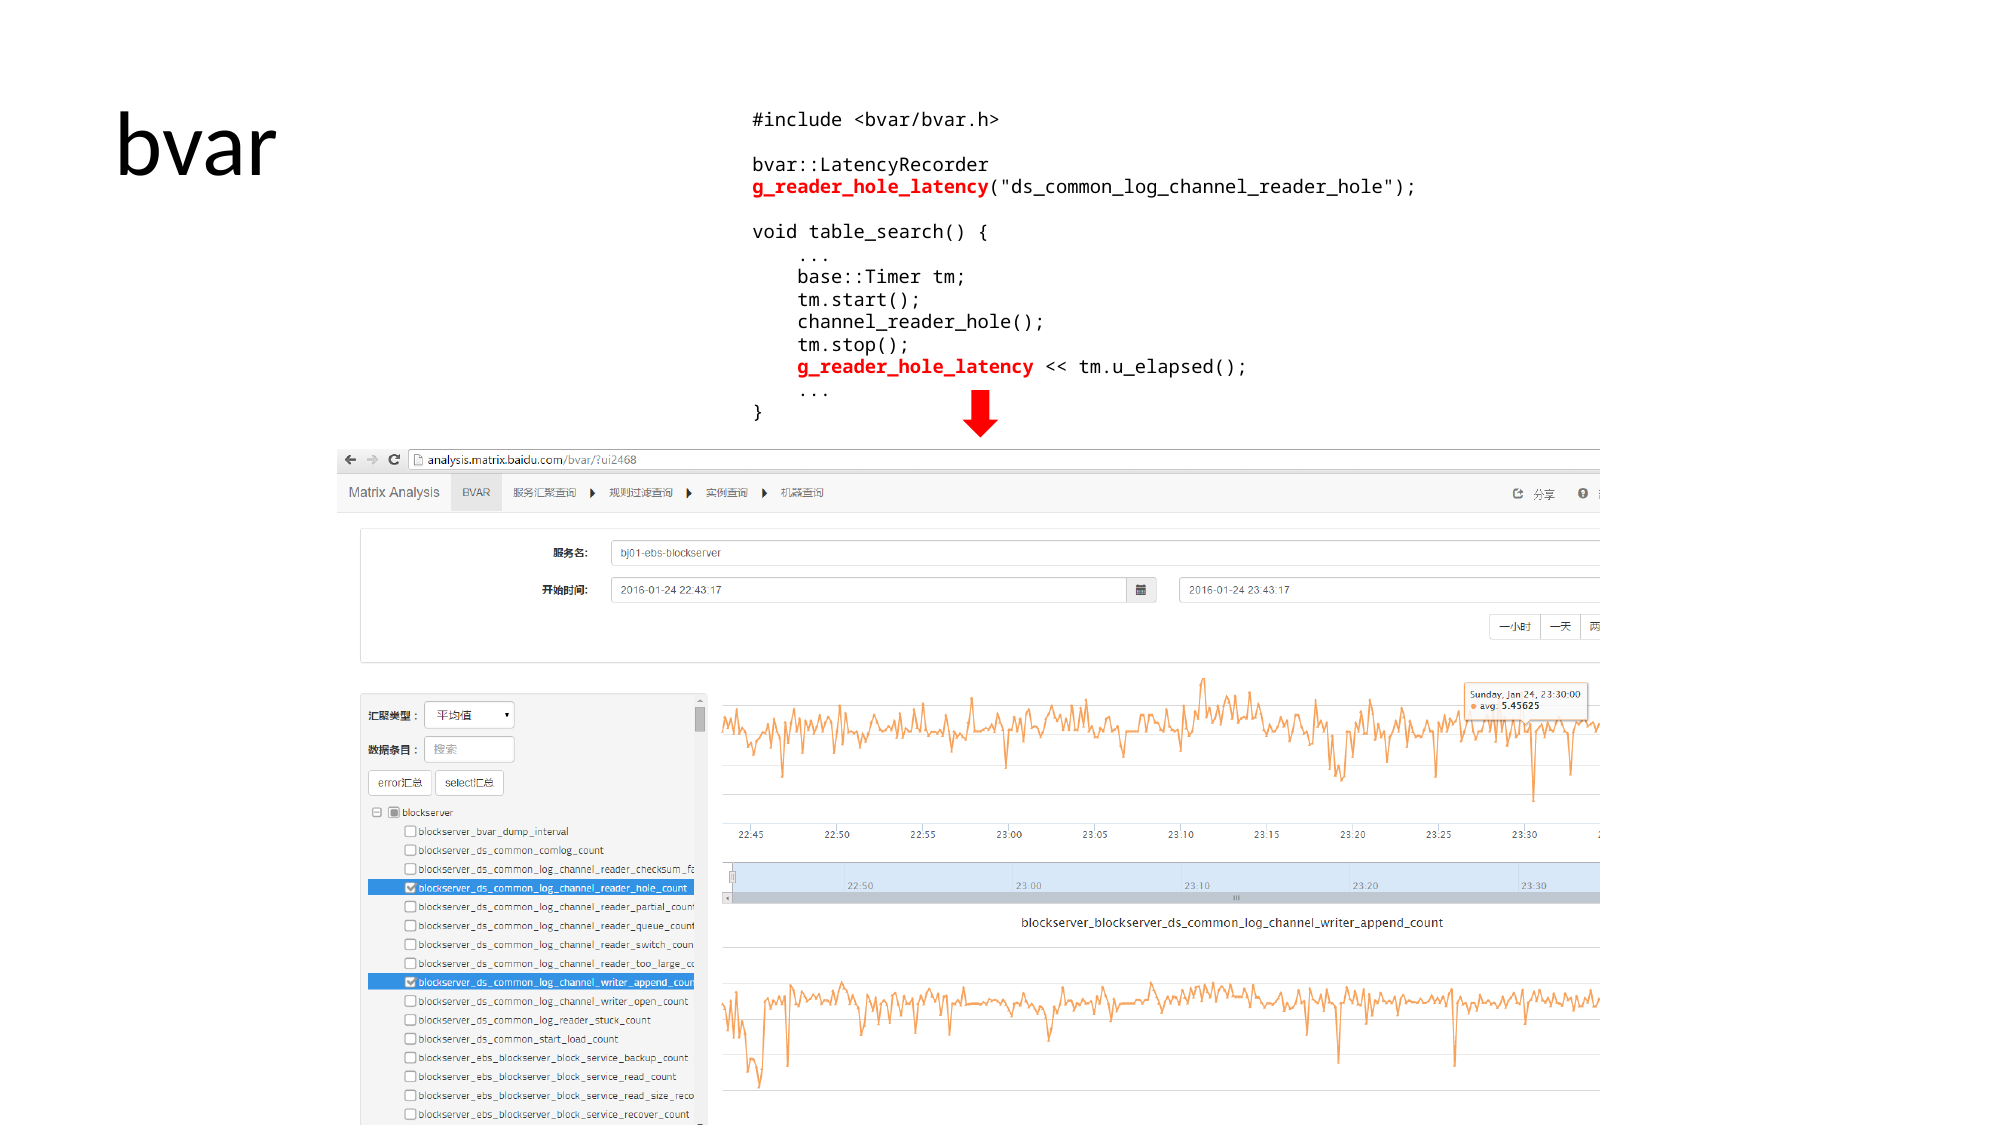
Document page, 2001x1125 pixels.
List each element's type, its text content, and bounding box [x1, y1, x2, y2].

text_box [960, 387, 1001, 440]
title bvar [99, 45, 1900, 233]
picture [337, 449, 1601, 1125]
text_box #include <bvar/bvar.h> bvar::LatencyRecorder g_reader_hole_latency("ds_common_log_channel_reader_hole"); void table_search() { ... base::Timer tm; tm.start(); channel_reader_hole(); tm.stop(); g_reader_hole_latency << tm.u_elapsed(); ... } [737, 99, 1663, 430]
